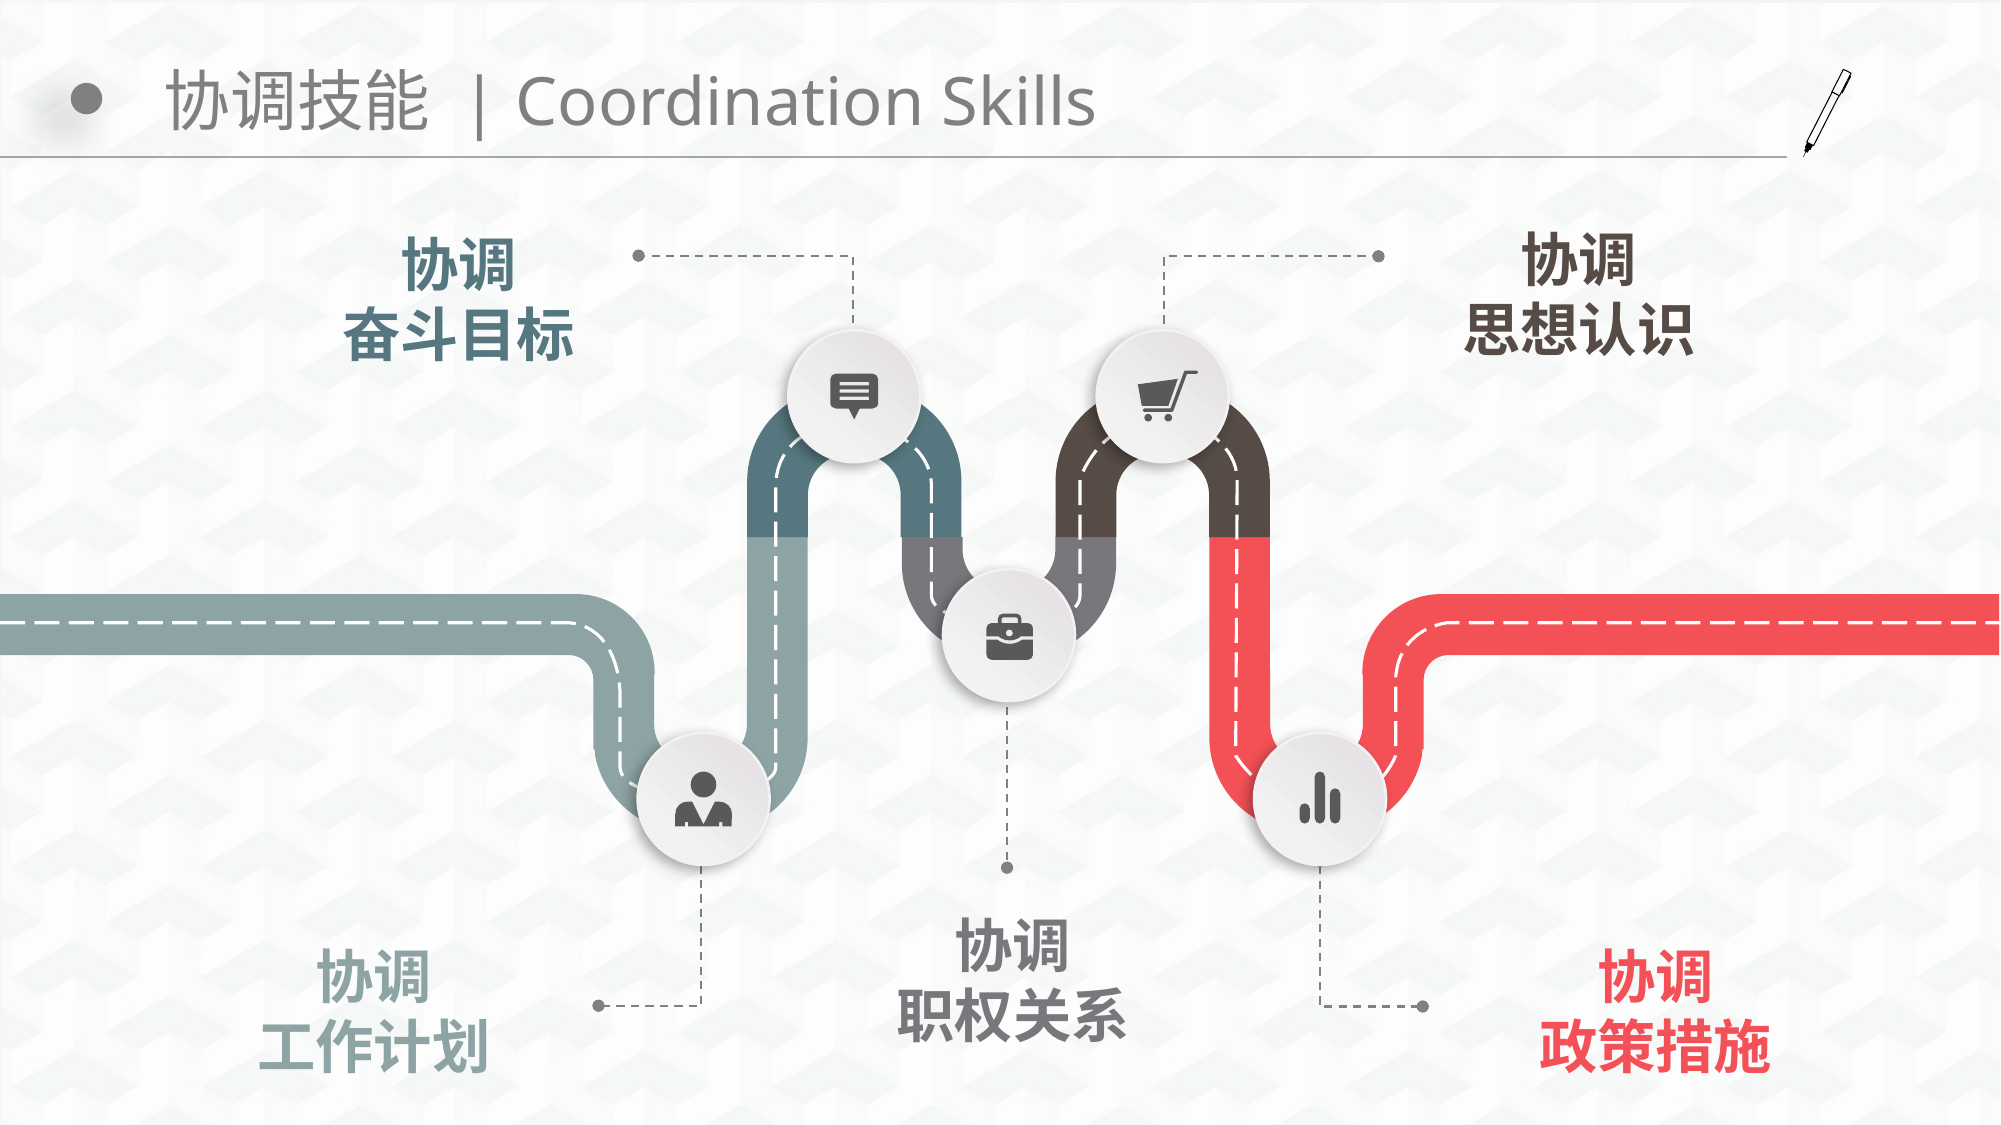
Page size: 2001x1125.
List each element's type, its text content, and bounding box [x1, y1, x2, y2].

text_box 协调 奋斗目标 [327, 220, 590, 376]
text_box 协调 工作计划 [242, 932, 506, 1088]
text_box 协调 政策措施 [1524, 932, 1788, 1088]
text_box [0, 386, 2000, 833]
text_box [1253, 732, 1387, 866]
text_box [1000, 843, 1014, 875]
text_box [942, 568, 1076, 702]
title 协调技能 | Coordination Skills [152, 27, 1789, 169]
picture [1, 3, 2001, 1125]
text_box [592, 878, 703, 1013]
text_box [1096, 329, 1229, 463]
text_box [1318, 877, 1430, 1013]
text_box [637, 732, 770, 866]
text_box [788, 329, 921, 463]
text_box 协调 思想认识 [1447, 215, 1711, 371]
text_box [1162, 250, 1385, 328]
text_box 协调 职权关系 [881, 902, 1145, 1057]
text_box [632, 249, 855, 328]
